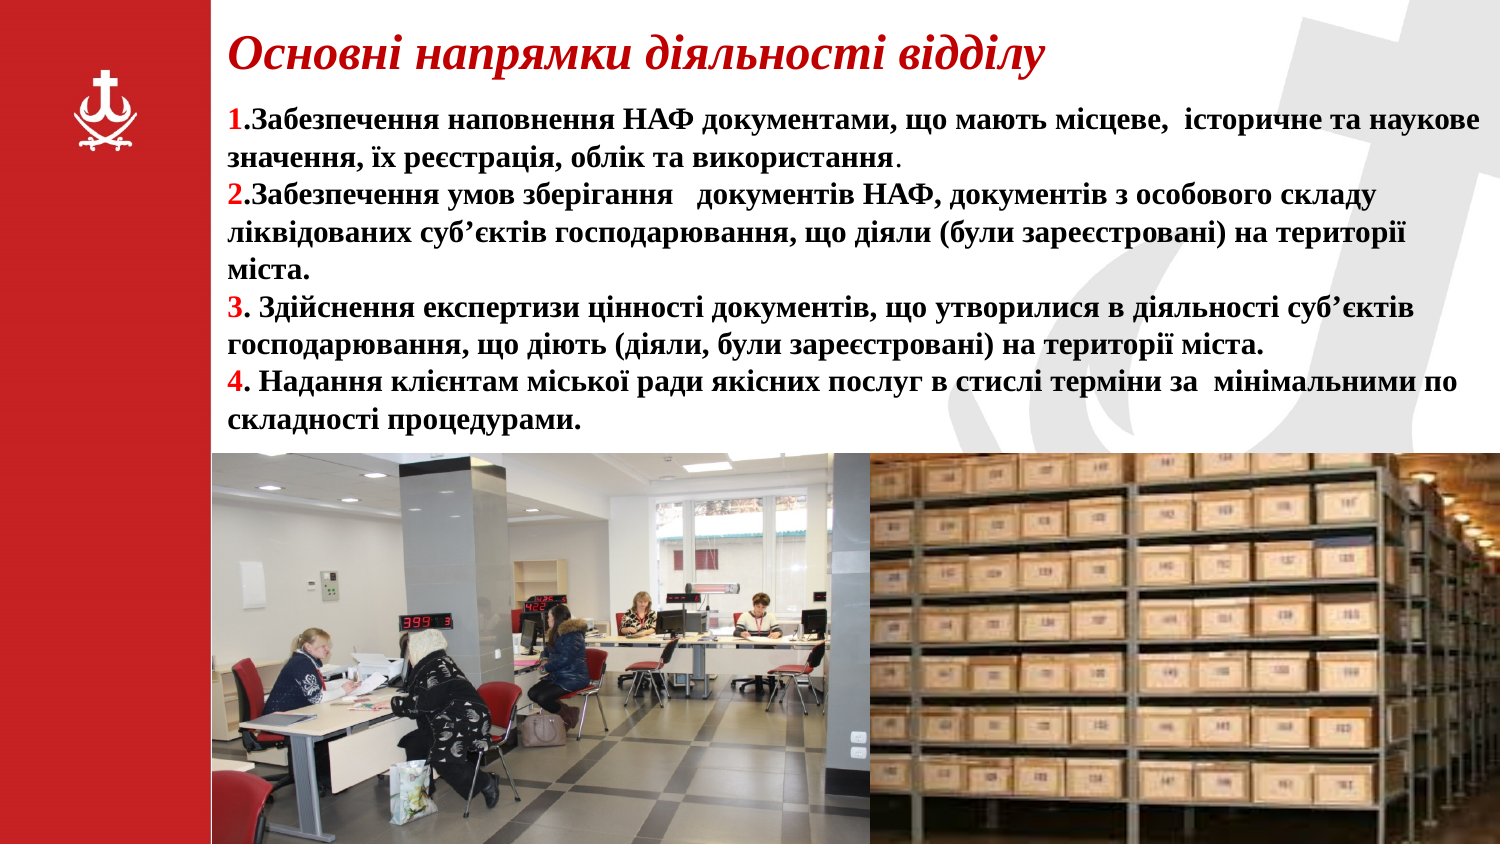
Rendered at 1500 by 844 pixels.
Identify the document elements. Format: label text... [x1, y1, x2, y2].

text_box 1.Забезпечення наповнення НАФ документами, що мають місцеве, історичне та наукове значення, їх реєстрація, облік та використання. 2.Забезпечення умов зберігання документів НАФ, документів з особового складу ліквідованих суб’єктів господарювання, що діяли (були зареєстровані) на території міста. 3. Здійснення експертизи цінності документів, що утворилися в діяльності суб’єктів господарювання, що діють (діяли, були зареєстровані) на території міста. 4. Надання клієнтам міської ради якісних послуг в стислі терміни за мінімальними по складності процедурами. [212, 91, 1500, 452]
text_box Основні напрямки діяльності відділу [212, 11, 1448, 87]
picture [0, 0, 1500, 844]
